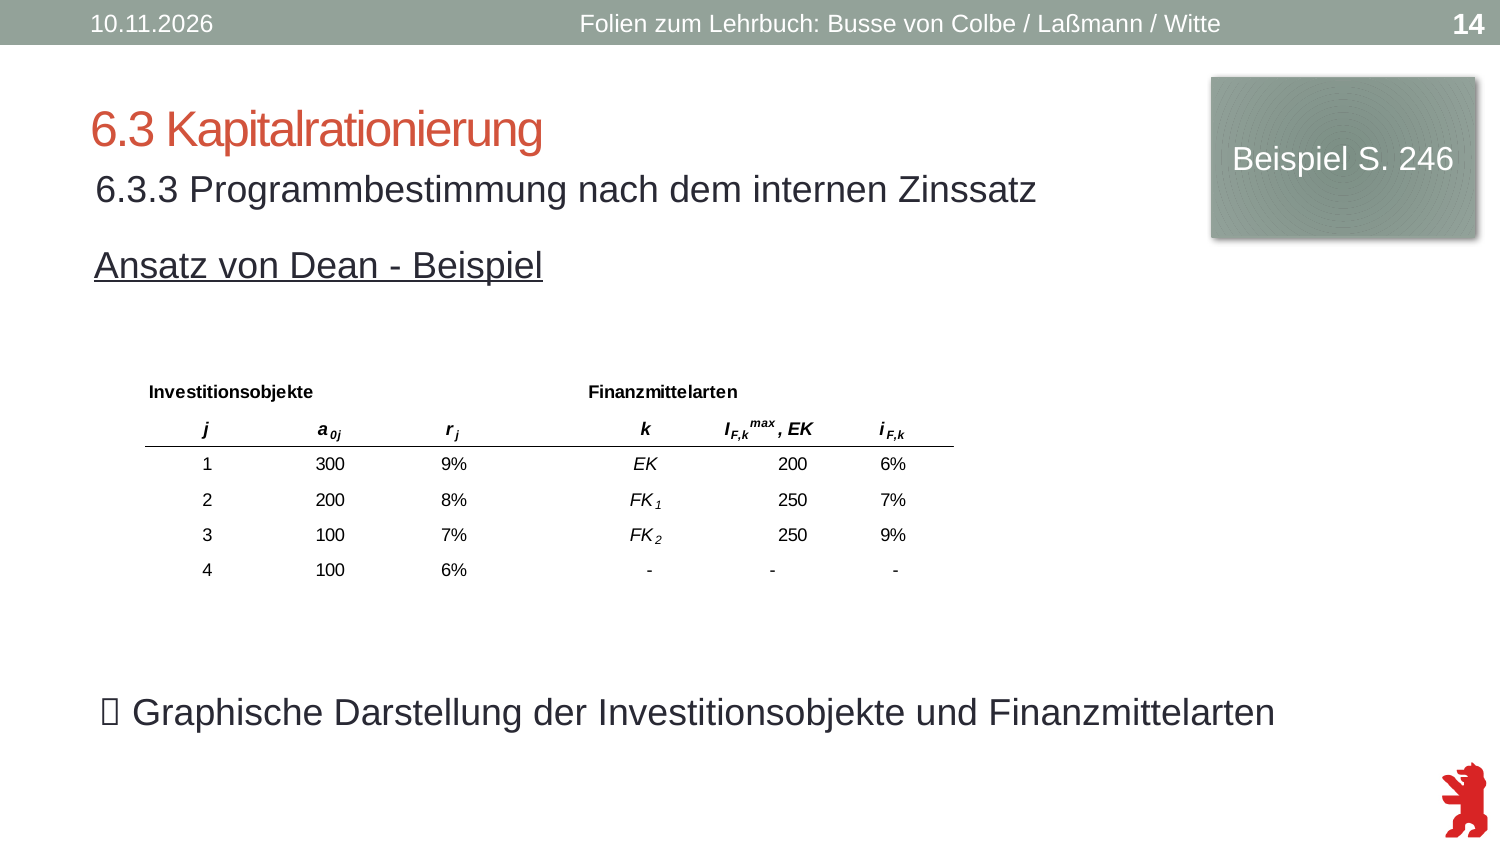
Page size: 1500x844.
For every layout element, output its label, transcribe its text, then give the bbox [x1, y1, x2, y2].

picture [144, 374, 956, 589]
footer Folien zum Lehrbuch: Busse von Colbe / Laßmann / Witte [562, 2, 1238, 43]
title 6.3 Kapitalrationierung [75, 65, 1425, 188]
text_box Beispiel S. 246 [1211, 77, 1475, 238]
picture [1434, 760, 1500, 844]
slide_number 14 [1325, 2, 1500, 43]
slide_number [75, 2, 550, 43]
text_box 6.3.3 Programmbestimmung nach dem internen Zinssatz [80, 157, 1053, 217]
text_box  Graphische Darstellung der Investitionsobjekte und Finanzmittelarten [84, 680, 1302, 741]
text_box Ansatz von Dean - Beispiel [79, 233, 558, 294]
